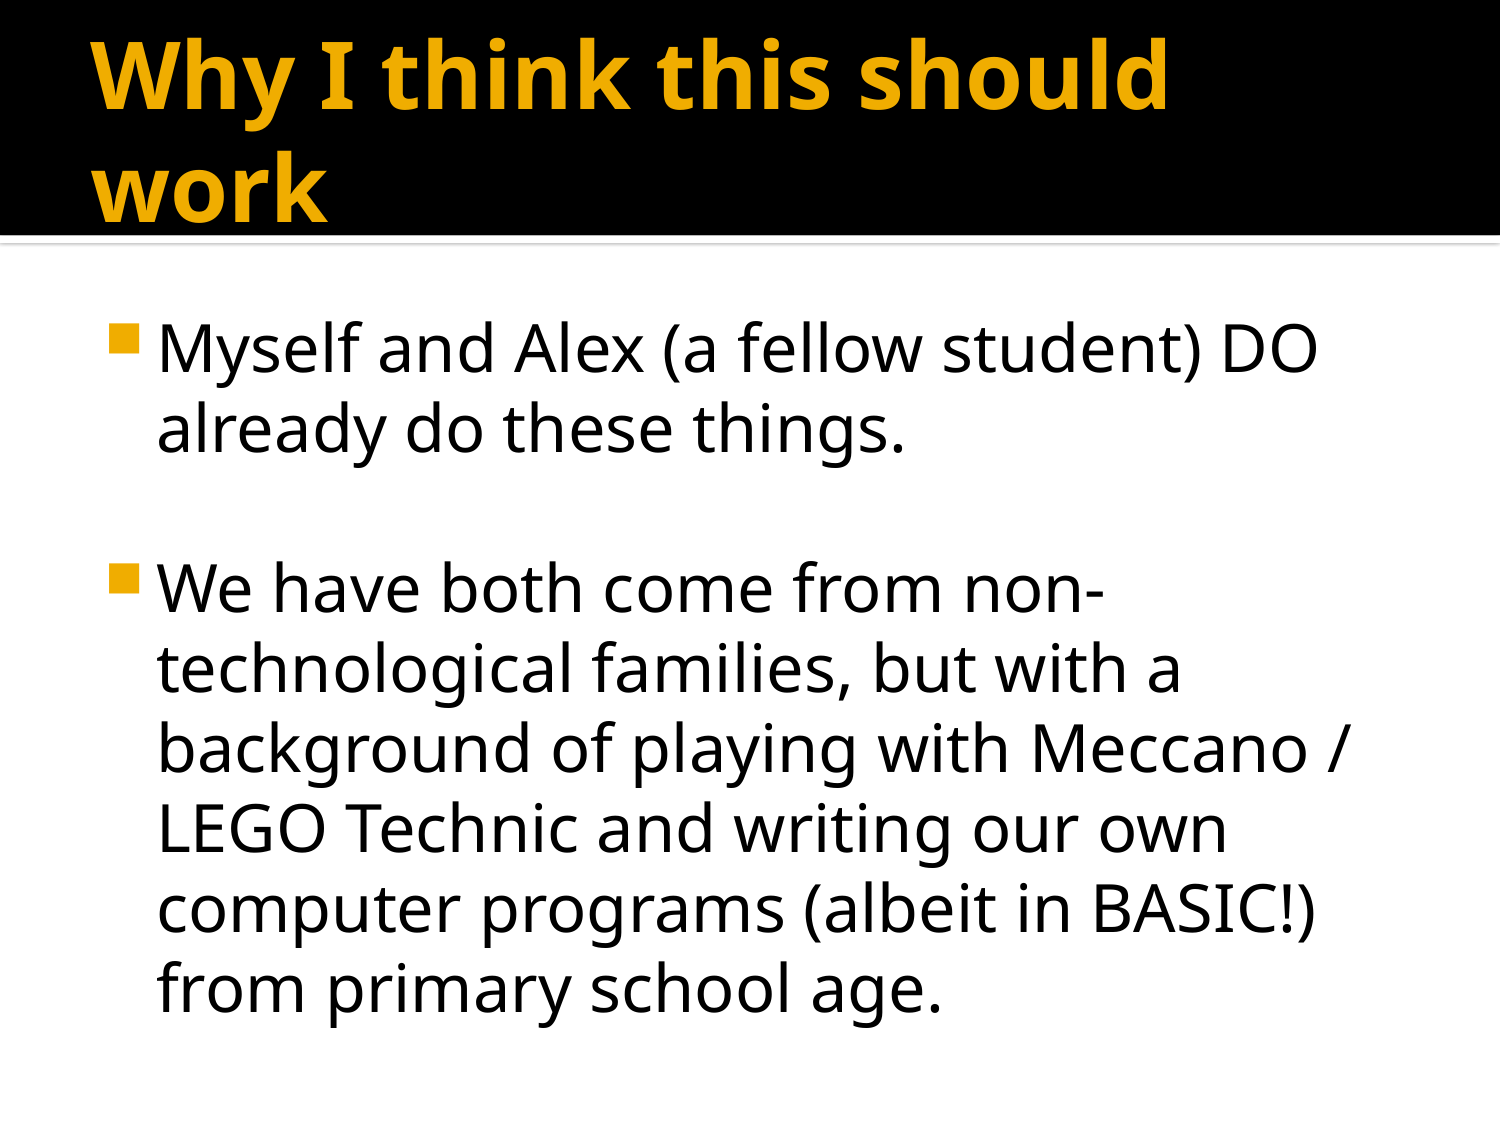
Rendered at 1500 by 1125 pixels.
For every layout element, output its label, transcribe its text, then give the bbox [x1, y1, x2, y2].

title Why I think this should work [75, 25, 1425, 231]
list Myself and Alex (a fellow student) DO already do these things. We have both come from non-technological families, but with a background of playing with Meccano / LEGO Technic and writing our own computer programs (albeit in BASIC!) from primary school age. [75, 291, 1425, 1050]
